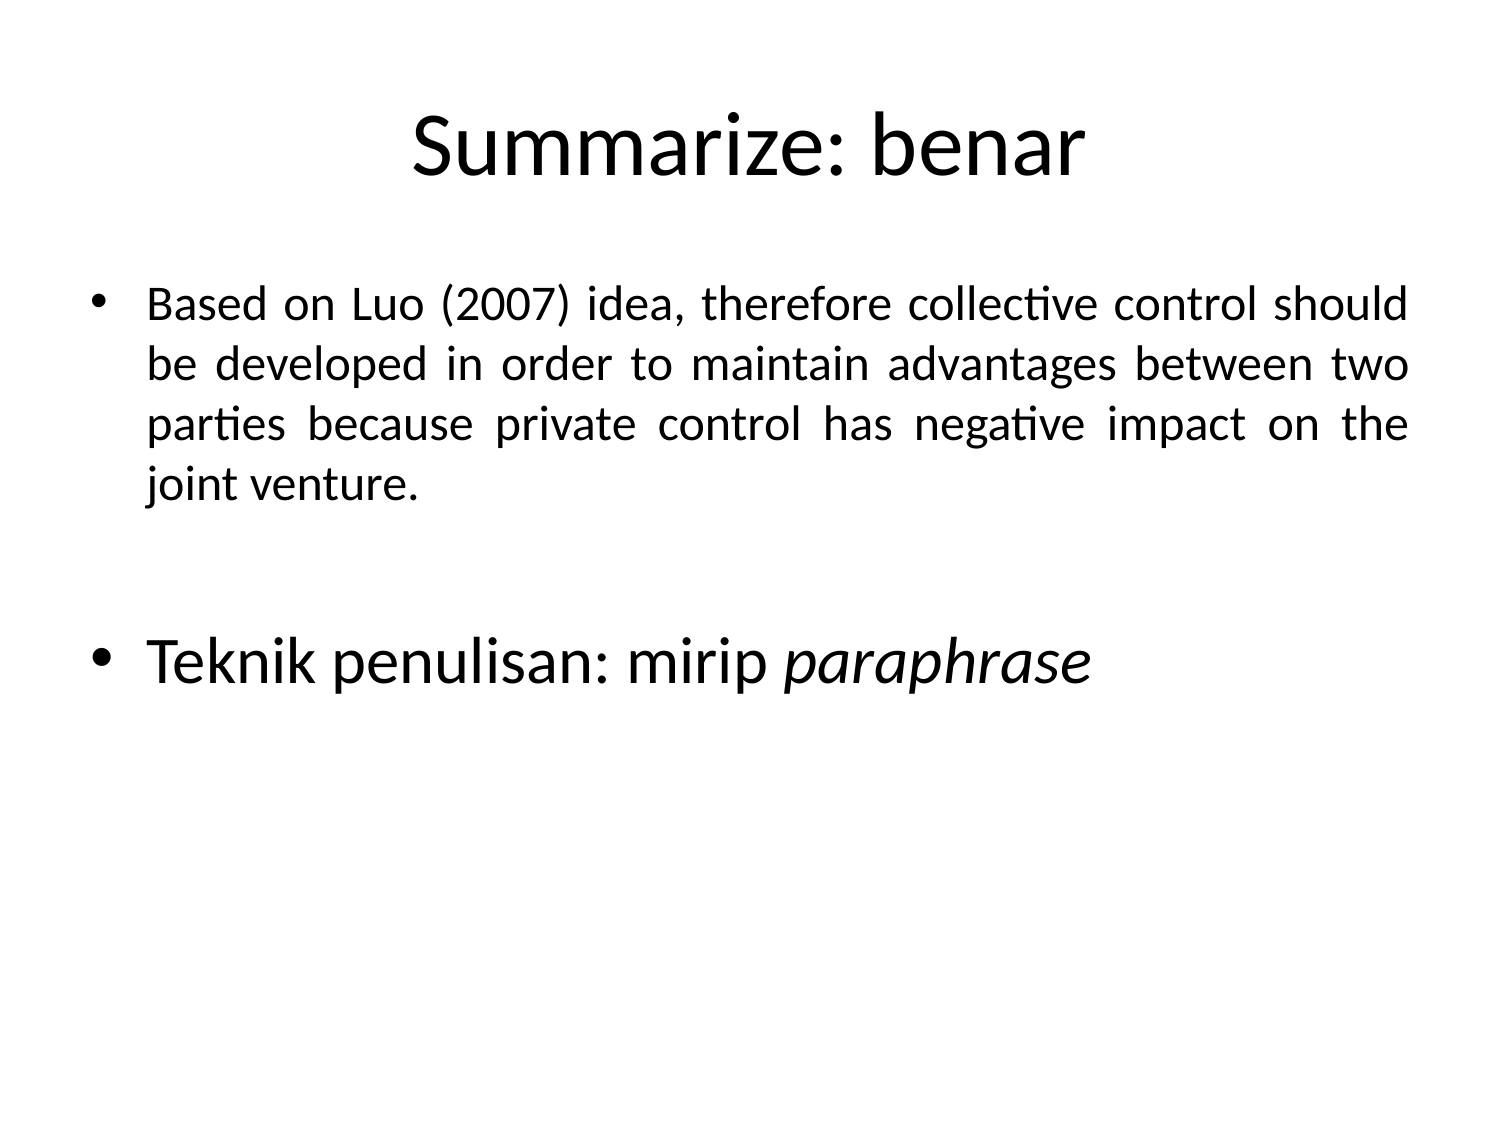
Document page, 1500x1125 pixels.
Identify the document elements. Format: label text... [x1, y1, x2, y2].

list Based on Luo (2007) idea, therefore collective control should be developed in order to maintain advantages between two parties because private control has negative impact on the joint venture. Teknik penulisan: mirip paraphrase [75, 262, 1425, 1005]
title Summarize: benar [75, 45, 1425, 233]
